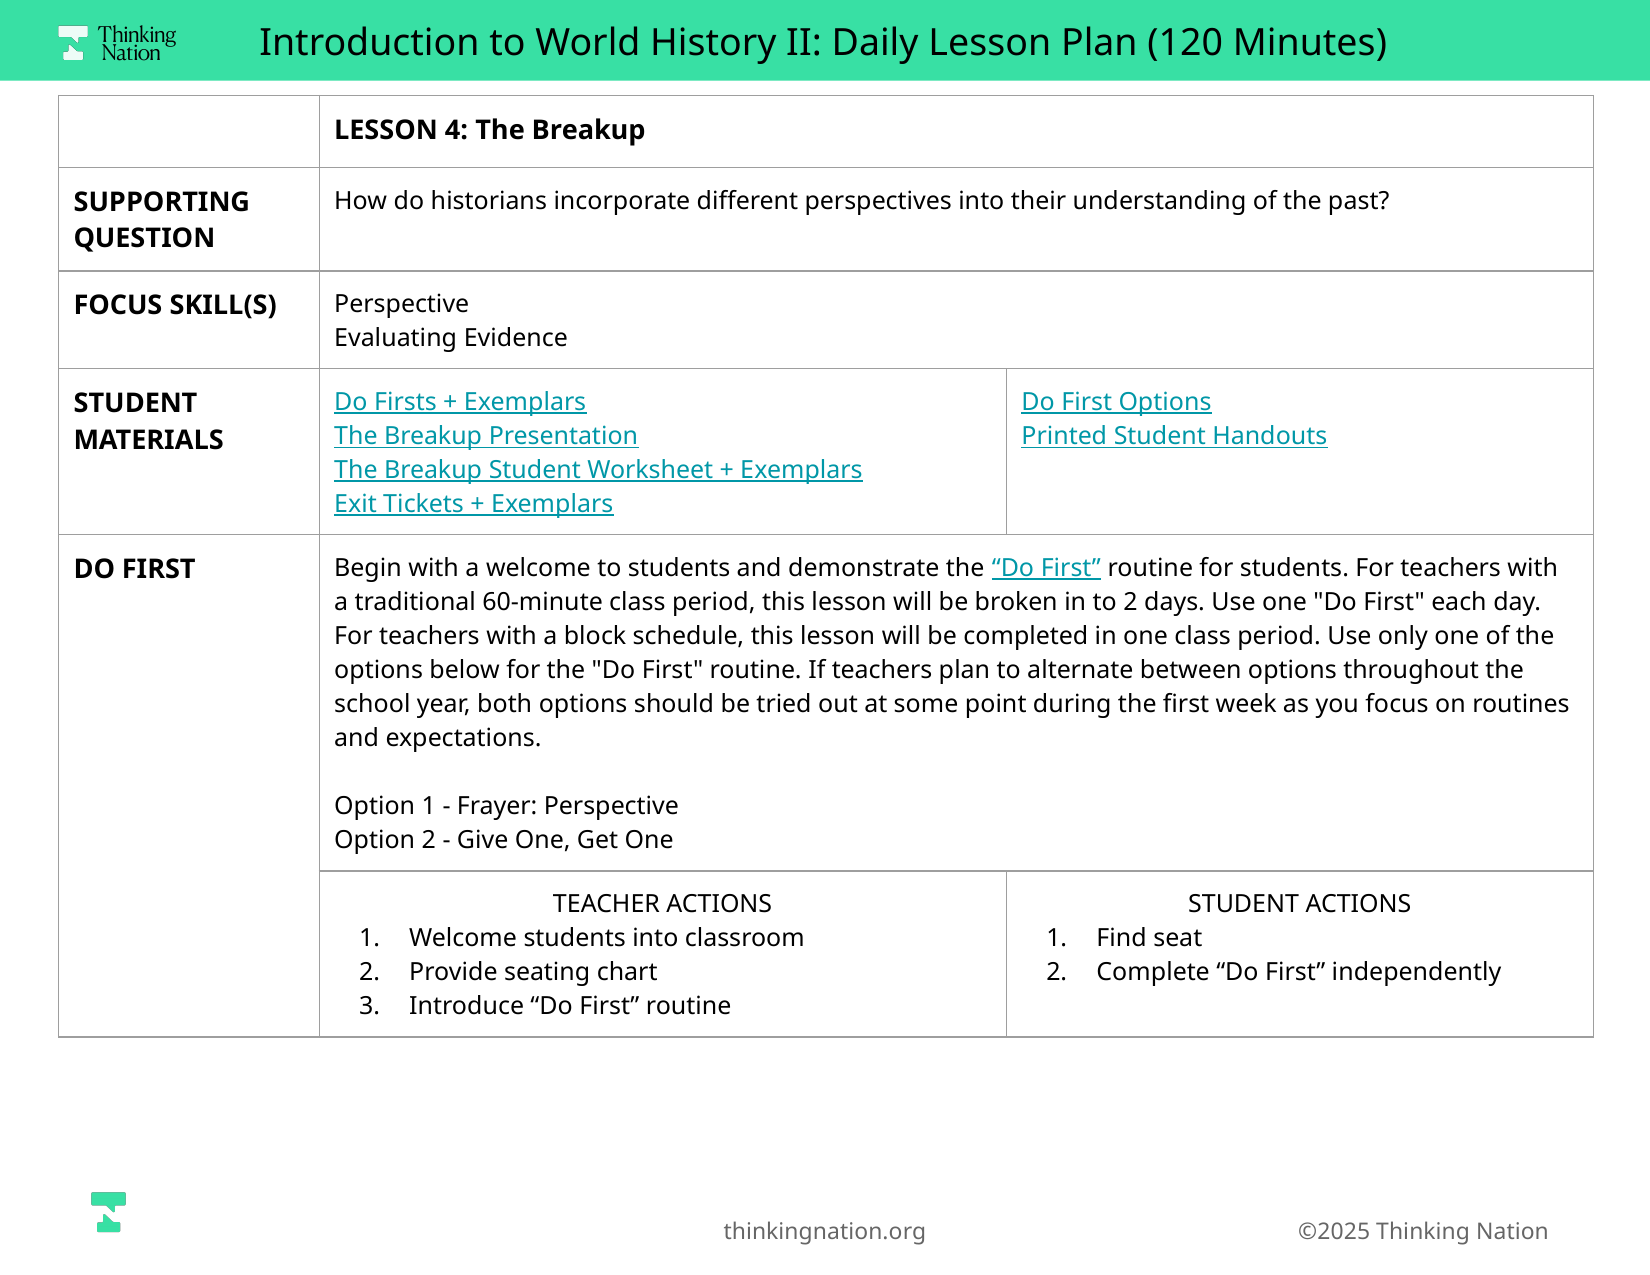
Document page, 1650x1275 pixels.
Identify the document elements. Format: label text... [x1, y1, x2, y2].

table_header [59, 96, 319, 167]
table_cell TEACHER ACTIONS Welcome students into classroom Provide seating chart Introduce “Do First” routine [320, 872, 1006, 1036]
table_cell SUPPORTING QUESTION [59, 168, 319, 270]
table_cell Do First Options Printed Student Handouts [1007, 369, 1593, 534]
table_cell DO FIRST [59, 535, 319, 1036]
table_header LESSON 4: The Breakup [320, 96, 1593, 167]
text_box thinkingnation.org [629, 1200, 1021, 1240]
picture [45, 14, 180, 85]
text_box Introduction to World History II: Daily Lesson Plan (120 Minutes) [0, 0, 1650, 81]
table_cell STUDENT MATERIALS [59, 369, 319, 534]
table_cell STUDENT ACTIONS Find seat Complete “Do First” independently [1007, 872, 1593, 1036]
table_cell FOCUS SKILL(S) [59, 272, 319, 368]
table_cell How do historians incorporate different perspectives into their understanding of the past? [320, 168, 1593, 270]
text_box ©2025 Thinking Nation [1174, 1200, 1566, 1240]
table_cell Perspective Evaluating Evidence [320, 272, 1593, 368]
picture [80, 1184, 136, 1240]
table_cell Begin with a welcome to students and demonstrate the “Do First” routine for students. For teachers with a traditional 60-minute class period, this lesson will be broken in to 2 days. Use one "Do First" each day. For teachers with a block schedule, this lesson will be completed in one class period. Use only one of the options below for the "Do First" routine. If teachers plan to alternate between options throughout the school year, both options should be tried out at some point during the first week as you focus on routines and expectations. Option 1 - Frayer: Perspective Option 2 - Give One, Get One [320, 535, 1593, 870]
table_cell Do Firsts + Exemplars The Breakup Presentation The Breakup Student Worksheet + Exemplars Exit Tickets + Exemplars [320, 369, 1006, 534]
